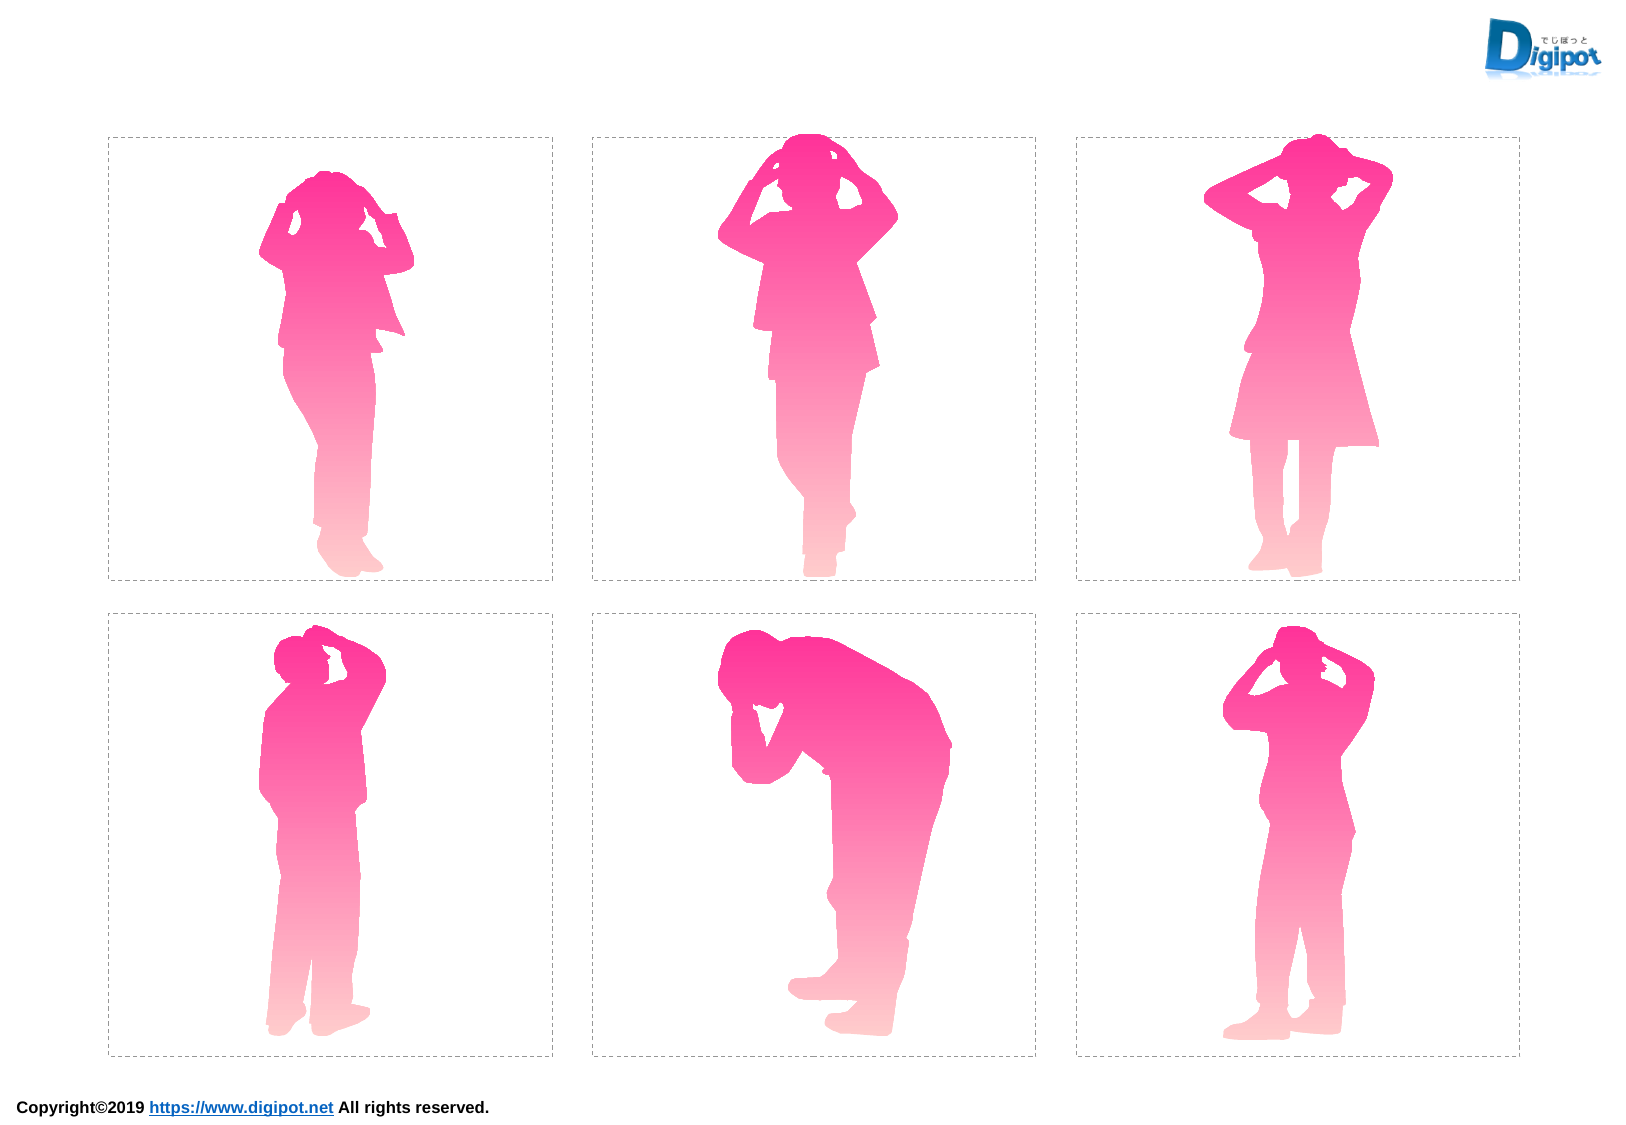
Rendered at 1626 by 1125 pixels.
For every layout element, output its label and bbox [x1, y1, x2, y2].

text_box [258, 170, 415, 578]
text_box [1222, 626, 1375, 1041]
picture [1485, 18, 1602, 82]
text_box [717, 134, 898, 578]
text_box [259, 625, 387, 1037]
text_box [1204, 134, 1394, 578]
text_box [717, 630, 953, 1037]
